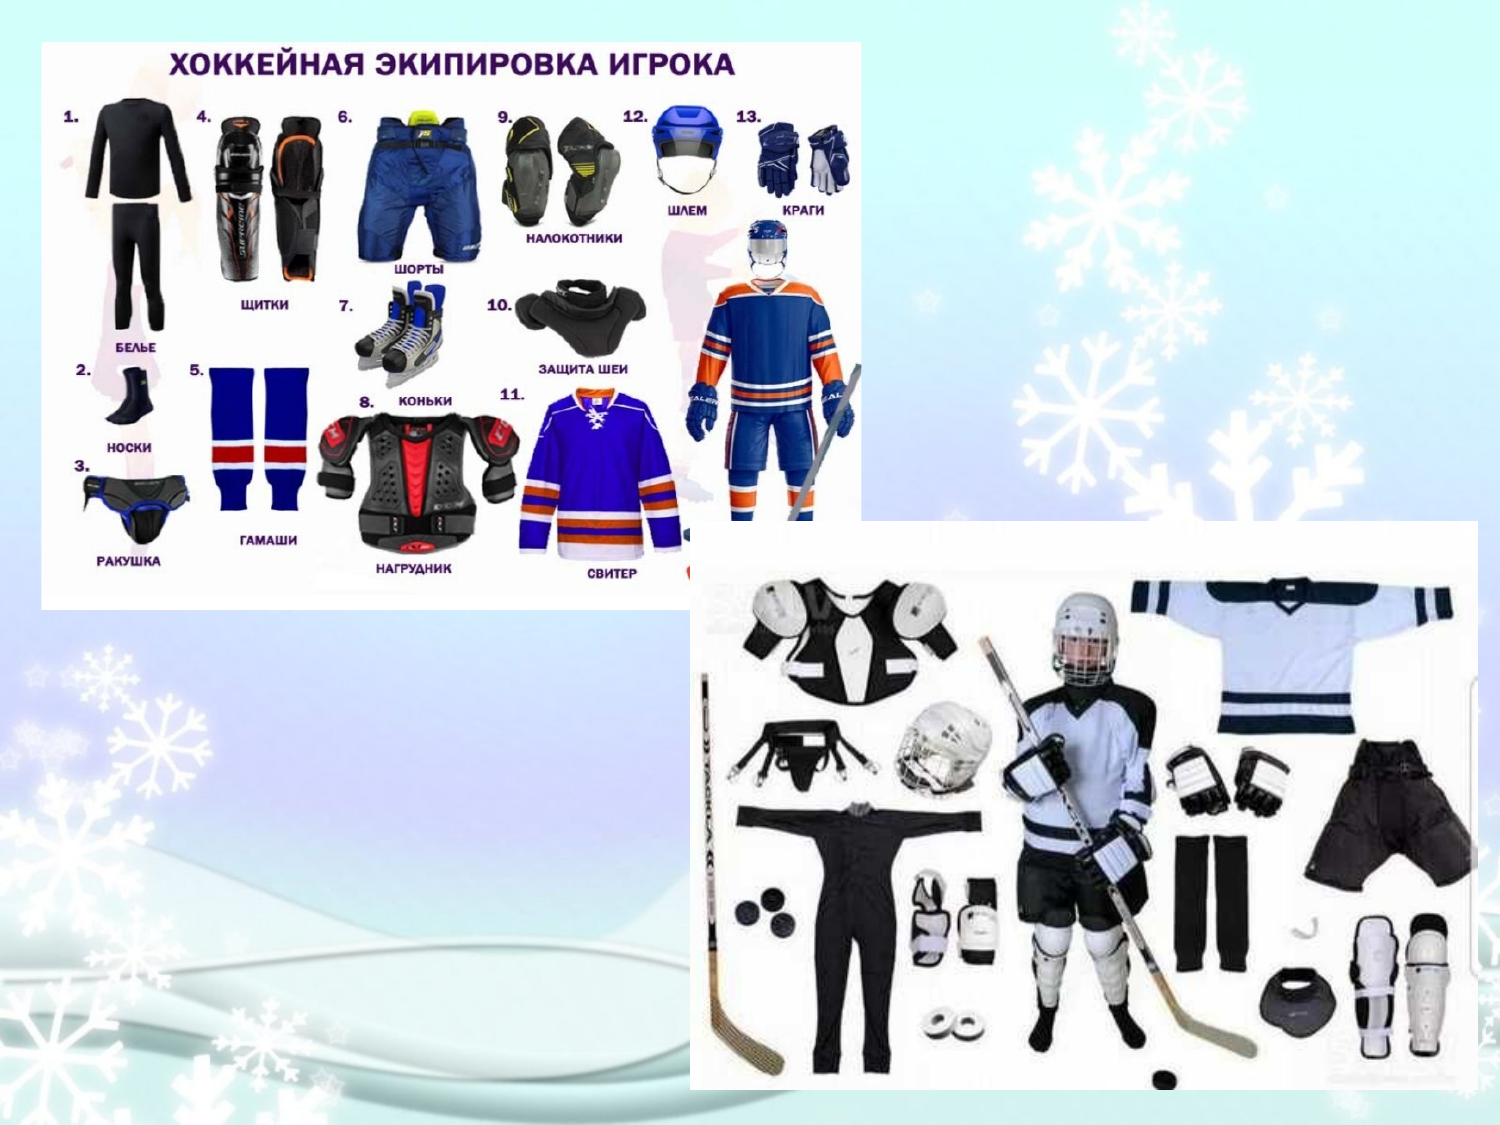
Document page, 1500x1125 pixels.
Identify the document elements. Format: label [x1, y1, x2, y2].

picture [0, 0, 1500, 1125]
list [690, 520, 1479, 1090]
list [41, 42, 862, 610]
